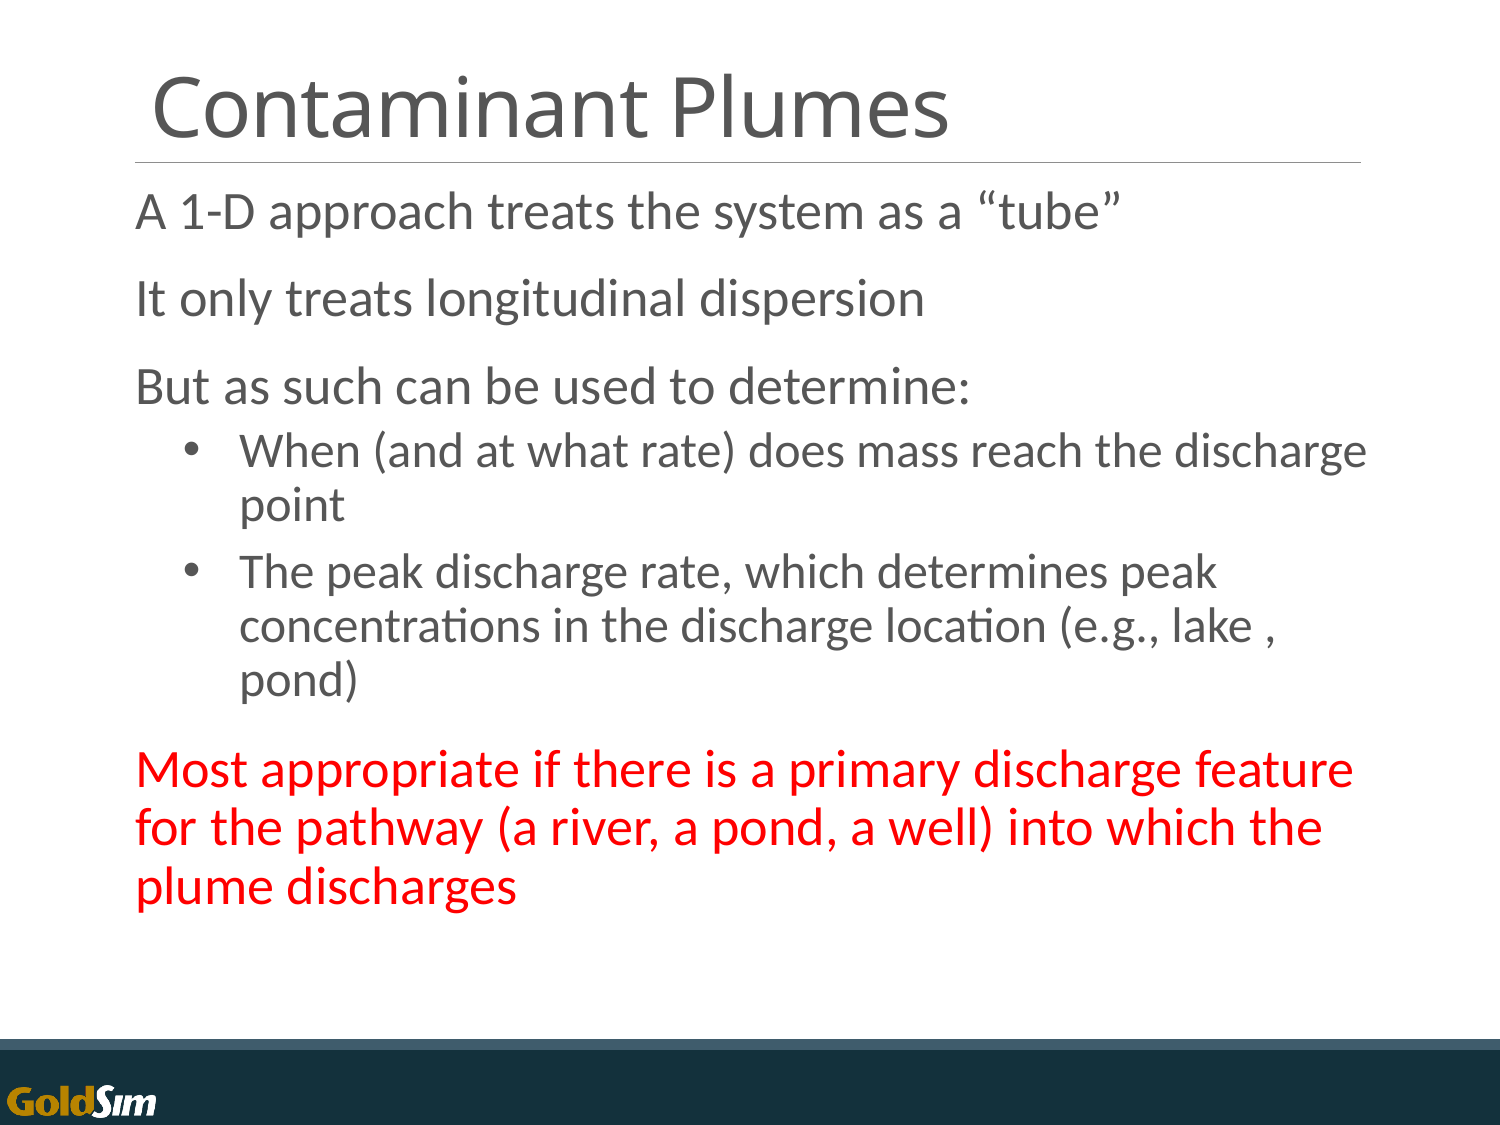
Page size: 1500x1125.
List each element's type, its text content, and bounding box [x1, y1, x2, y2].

list A 1-D approach treats the system as a “tube” It only treats longitudinal dispersion But as such can be used to determine: When (and at what rate) does mass reach the discharge point The peak discharge rate, which determines peak concentrations in the discharge location (e.g., lake , pond) Most appropriate if there is a primary discharge feature for the pathway (a river, a pond, a well) into which the plume discharges [135, 174, 1373, 951]
picture [7, 1085, 156, 1118]
title Contaminant Plumes [135, 24, 1373, 163]
